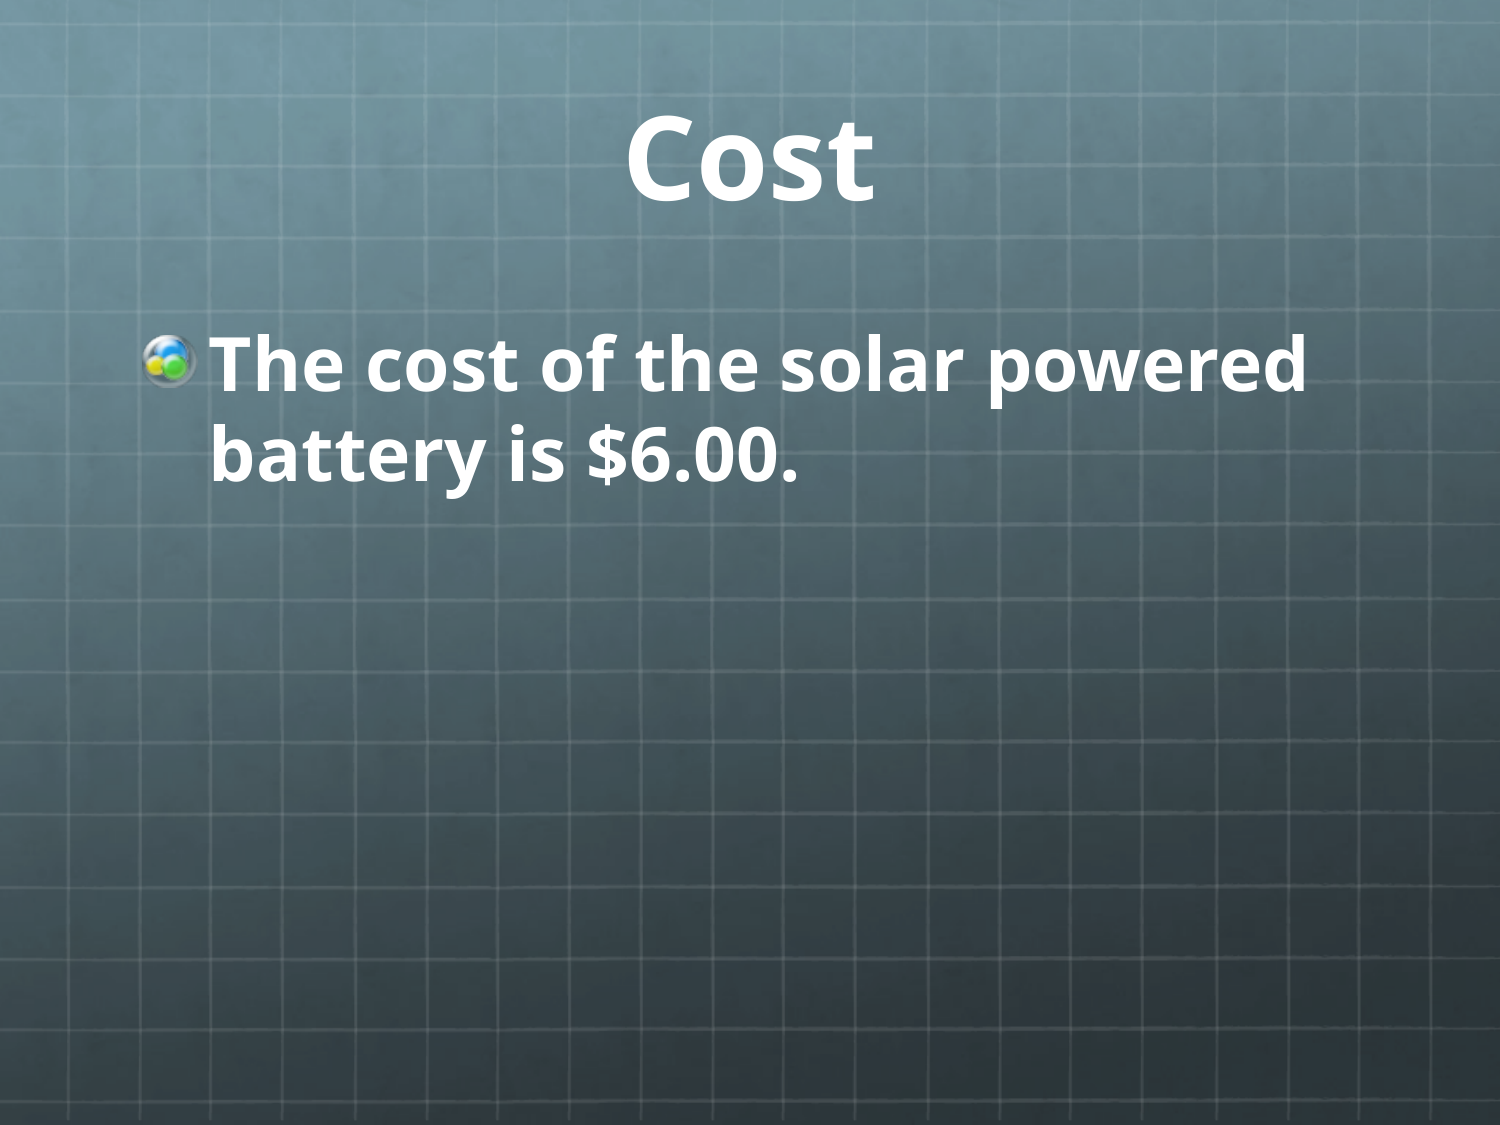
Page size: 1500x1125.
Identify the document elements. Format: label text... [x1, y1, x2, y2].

picture [0, 0, 1500, 1125]
title Cost [127, 17, 1372, 289]
list The cost of the solar powered battery is $6.00. [127, 308, 1372, 958]
